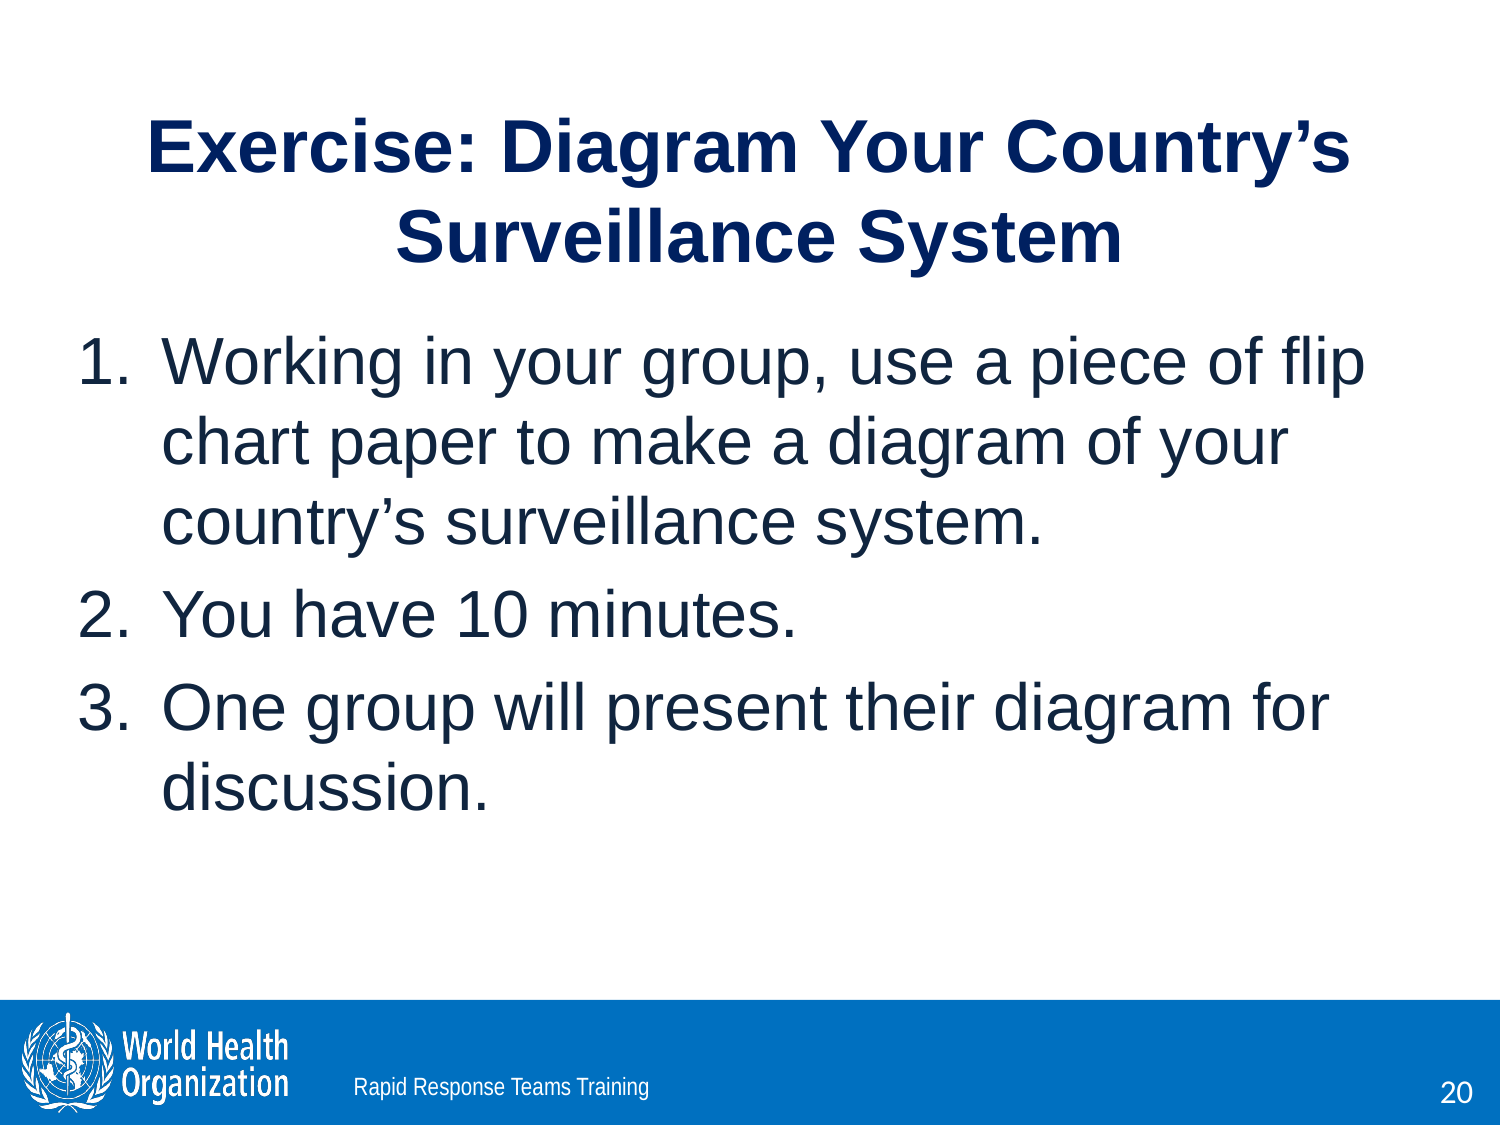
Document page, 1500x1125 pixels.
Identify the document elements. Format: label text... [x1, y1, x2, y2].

picture [21, 1012, 288, 1113]
text_box Working in your group, use a piece of flip chart paper to make a diagram of your country’s surveillance system. You have 10 minutes. One group will present their diagram for discussion. [62, 310, 1438, 1035]
text_box Exercise: Diagram Your Country’s Surveillance System [50, 89, 1450, 268]
